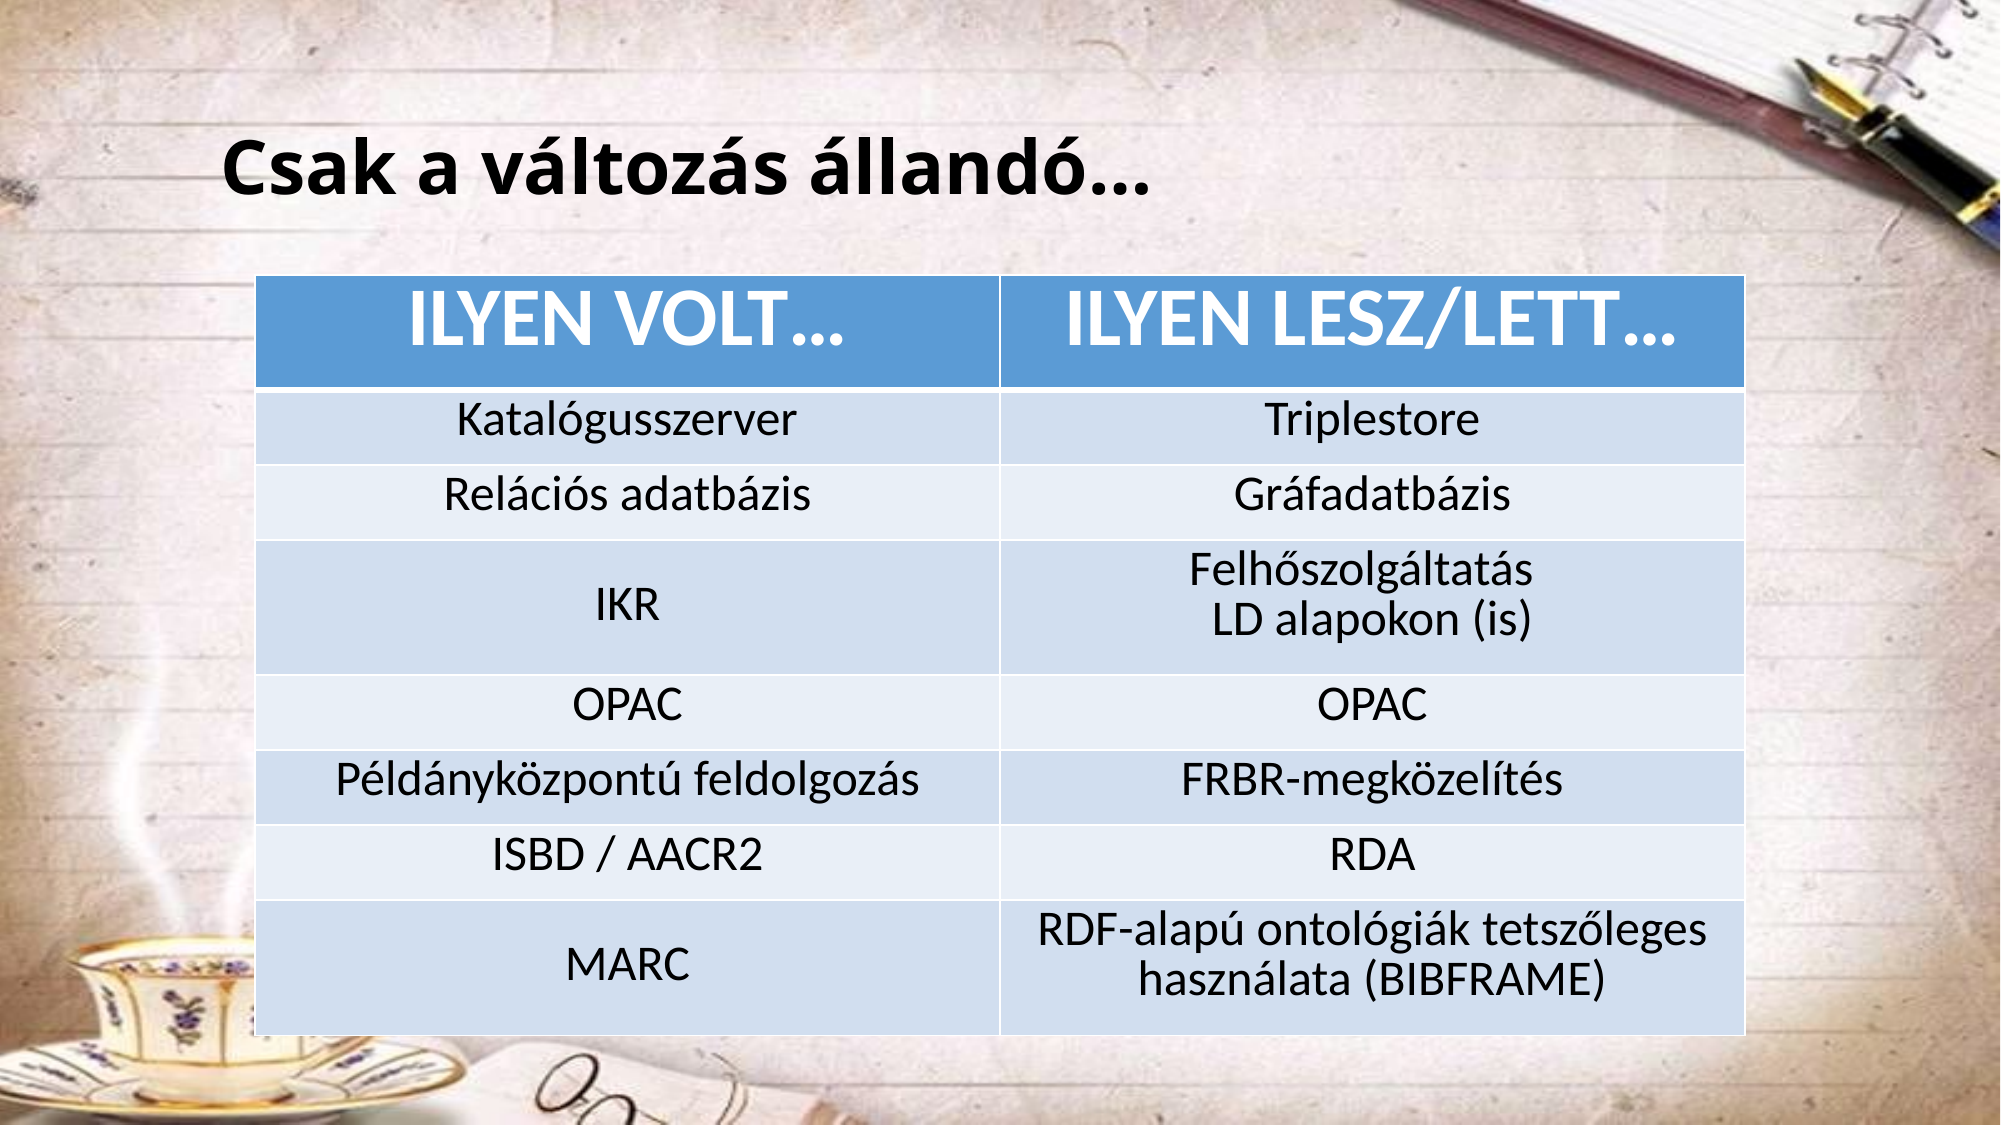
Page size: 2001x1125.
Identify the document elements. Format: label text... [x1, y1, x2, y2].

table_cell IKR [256, 541, 999, 674]
table_cell RDF-alapú ontológiák tetszőleges használata (BIBFRAME) [1001, 901, 1744, 1035]
table_cell Triplestore [1001, 393, 1744, 464]
text_box Csak a változás állandó… [205, 112, 1169, 218]
table_cell OPAC [256, 676, 999, 749]
table_cell Relációs adatbázis [256, 466, 999, 539]
table_cell Katalógusszerver [256, 393, 999, 464]
table_cell Példányközpontú feldolgozás [256, 751, 999, 824]
table_cell OPAC [1001, 676, 1744, 749]
table_cell RDA [1001, 826, 1744, 899]
picture [0, 0, 2001, 1125]
table_header ILYEN LESZ/LETT… [1001, 276, 1744, 387]
table_header ILYEN VOLT… [256, 276, 999, 387]
table_cell Gráfadatbázis [1001, 466, 1744, 539]
table_cell MARC [256, 901, 999, 1035]
table_cell FRBR-megközelítés [1001, 751, 1744, 824]
table_cell Felhőszolgáltatás LD alapokon (is) [1001, 541, 1744, 674]
table_cell ISBD / AACR2 [256, 826, 999, 899]
